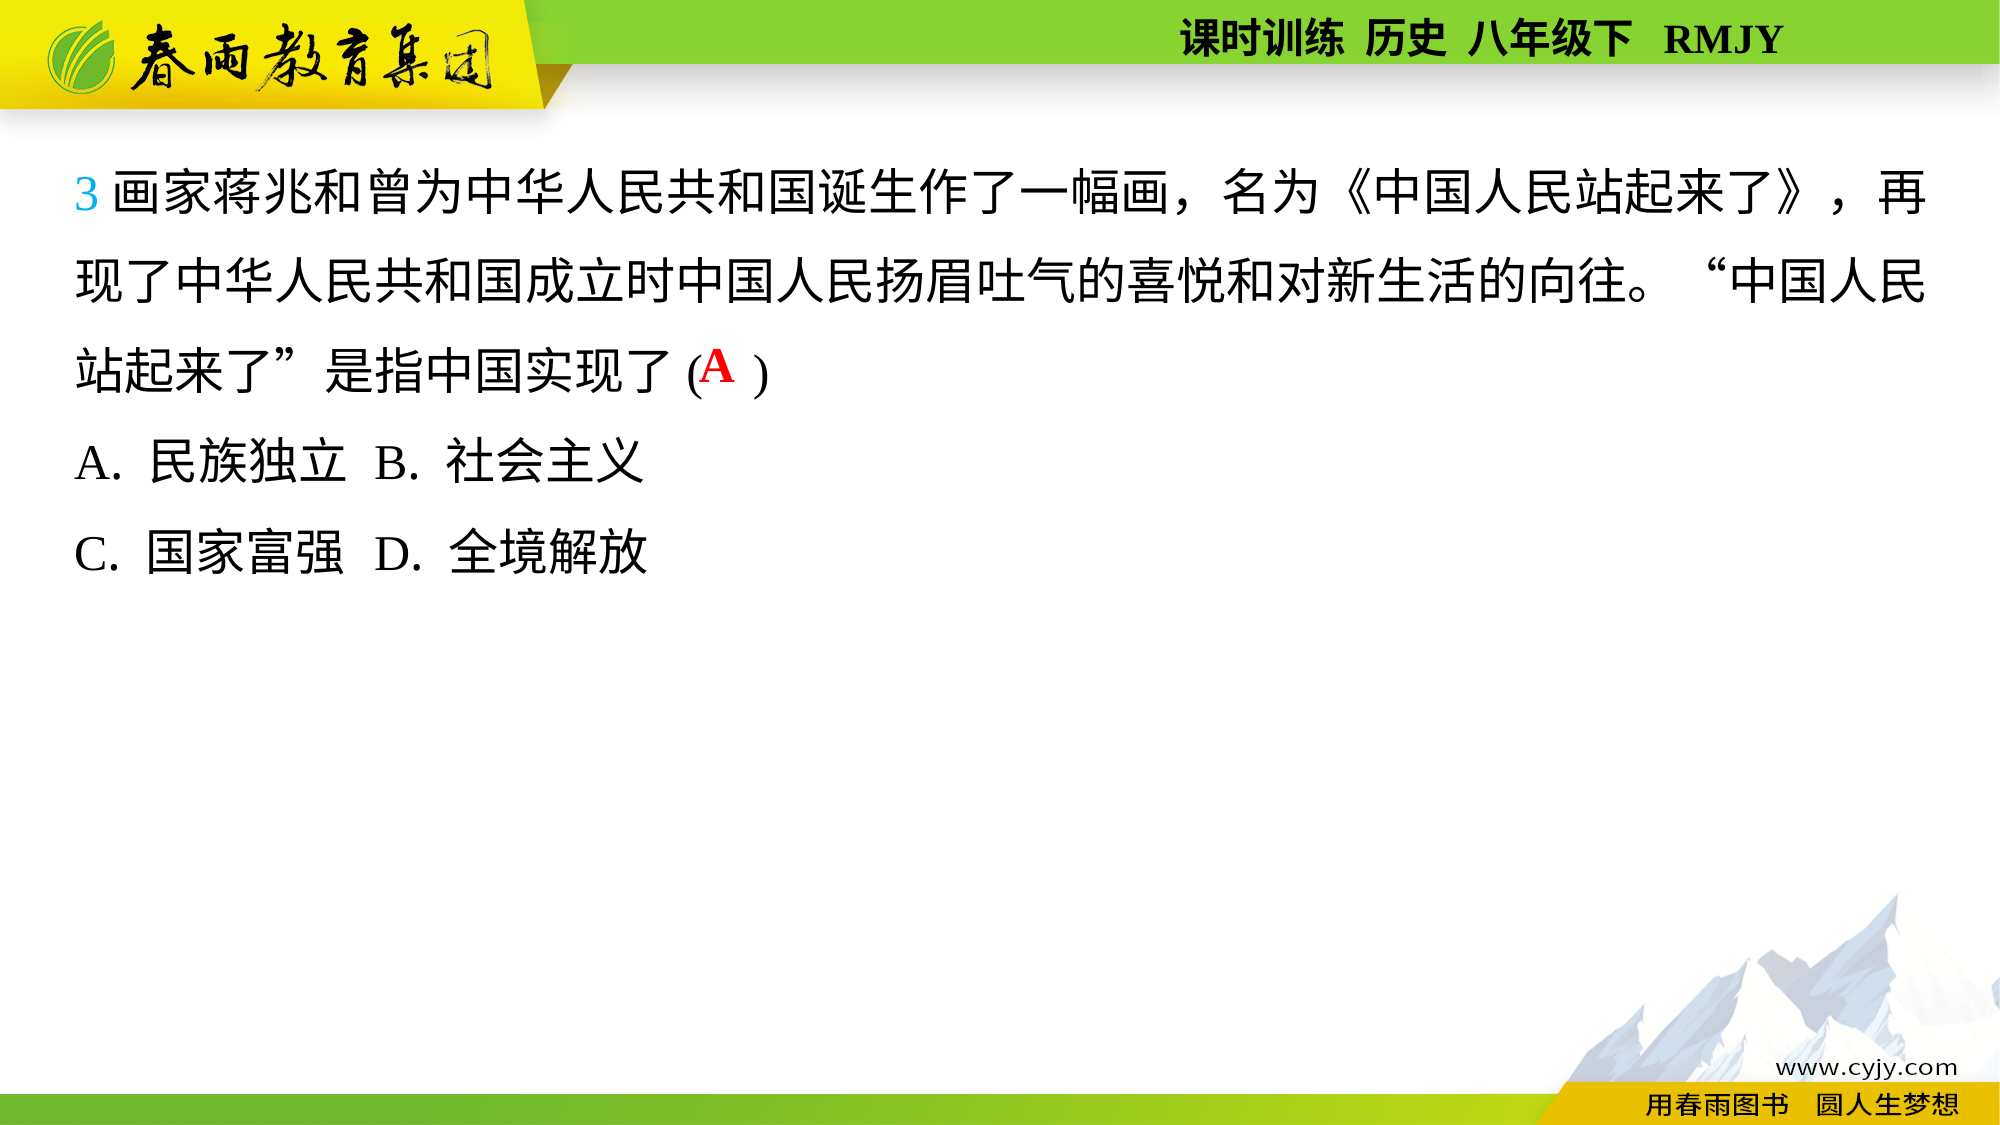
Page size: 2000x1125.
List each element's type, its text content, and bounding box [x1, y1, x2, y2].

text_box A [684, 324, 751, 400]
list 3画家蒋兆和曾为中华人民共和国诞生作了一幅画，名为《中国人民站起来了》，再现了中华人民共和国成立时中国人民扬眉吐气的喜悦和对新生活的向往。“中国人民站起来了”是指中国实现了( ) A. 民族独立 B. 社会主义 C. 国家富强 D. 全境解放 [59, 122, 1944, 581]
picture [0, 0, 2000, 1125]
